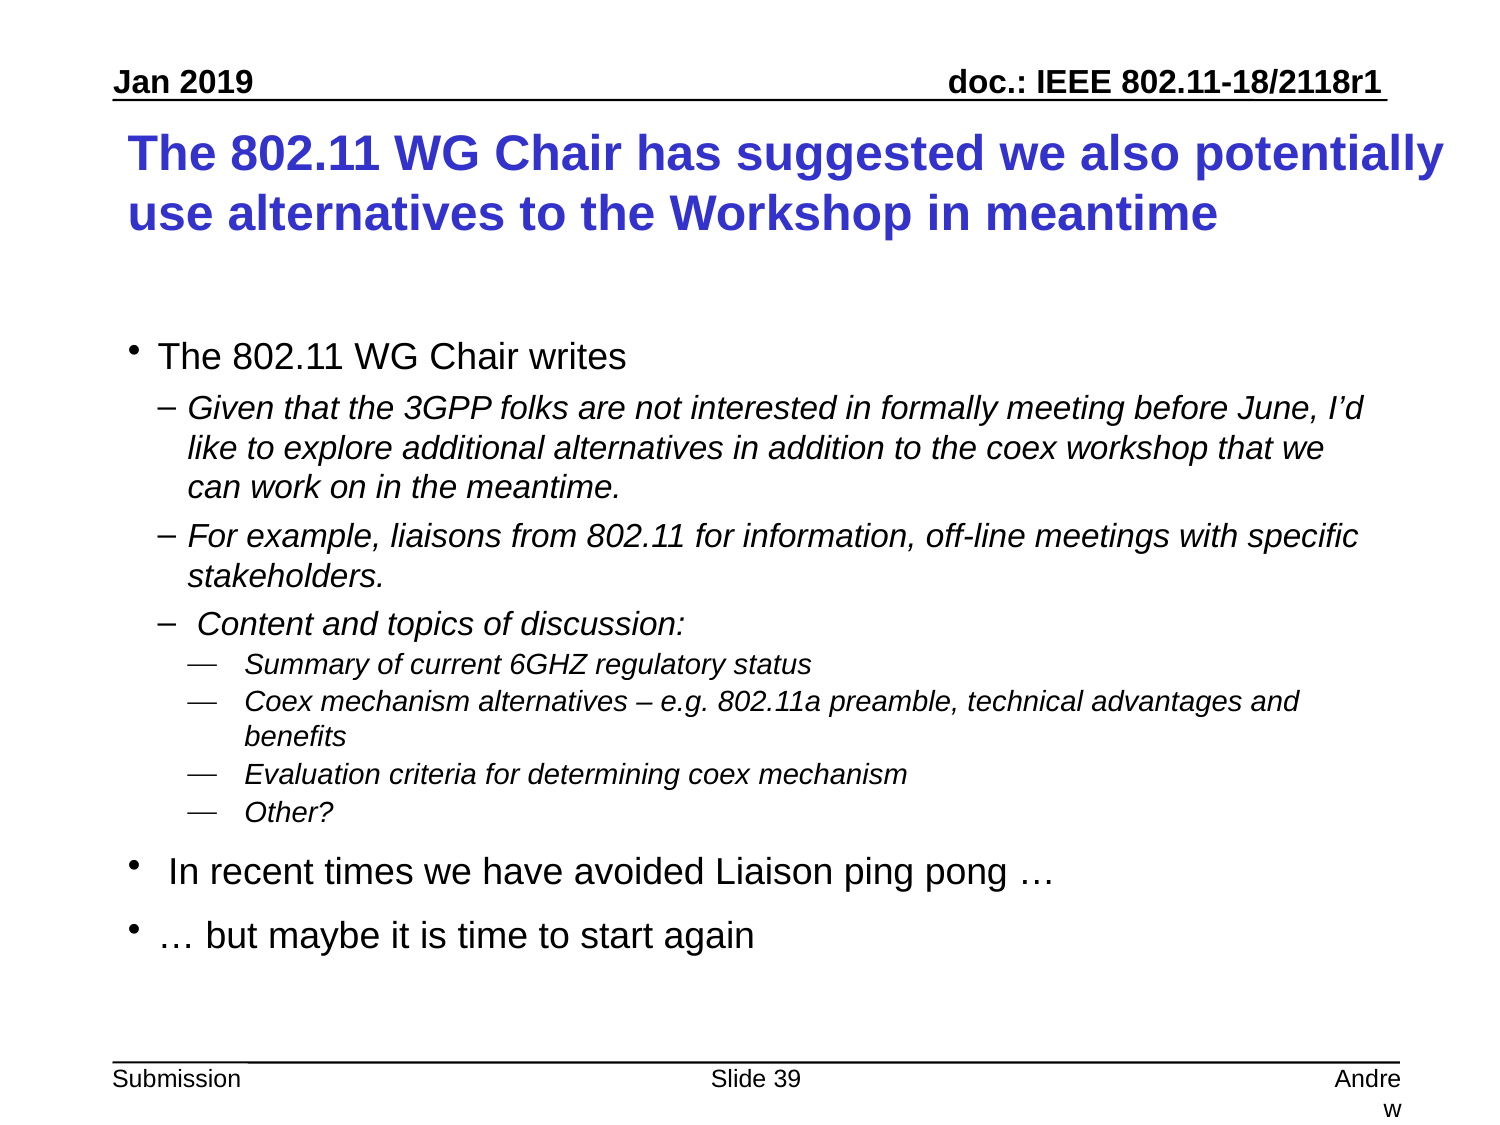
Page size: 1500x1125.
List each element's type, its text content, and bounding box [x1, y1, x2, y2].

title The 802.11 WG Chair has suggested we also potentially use alternatives to the Workshop in meantime [112, 112, 1463, 288]
list The 802.11 WG Chair writes Given that the 3GPP folks are not interested in formally meeting before June, I’d like to explore additional alternatives in addition to the coex workshop that we can work on in the meantime. For example, liaisons from 802.11 for information, off-line meetings with specific stakeholders. Content and topics of discussion: Summary of current 6GHZ regulatory status Coex mechanism alternatives – e.g. 802.11a preamble, technical advantages and benefits Evaluation criteria for determining coex mechanism Other? In recent times we have avoided Liaison ping pong … … but maybe it is time to start again [112, 324, 1388, 1000]
slide_number Slide 39 [709, 1061, 803, 1093]
footer Andrew Myles, Cisco [1320, 1061, 1402, 1093]
